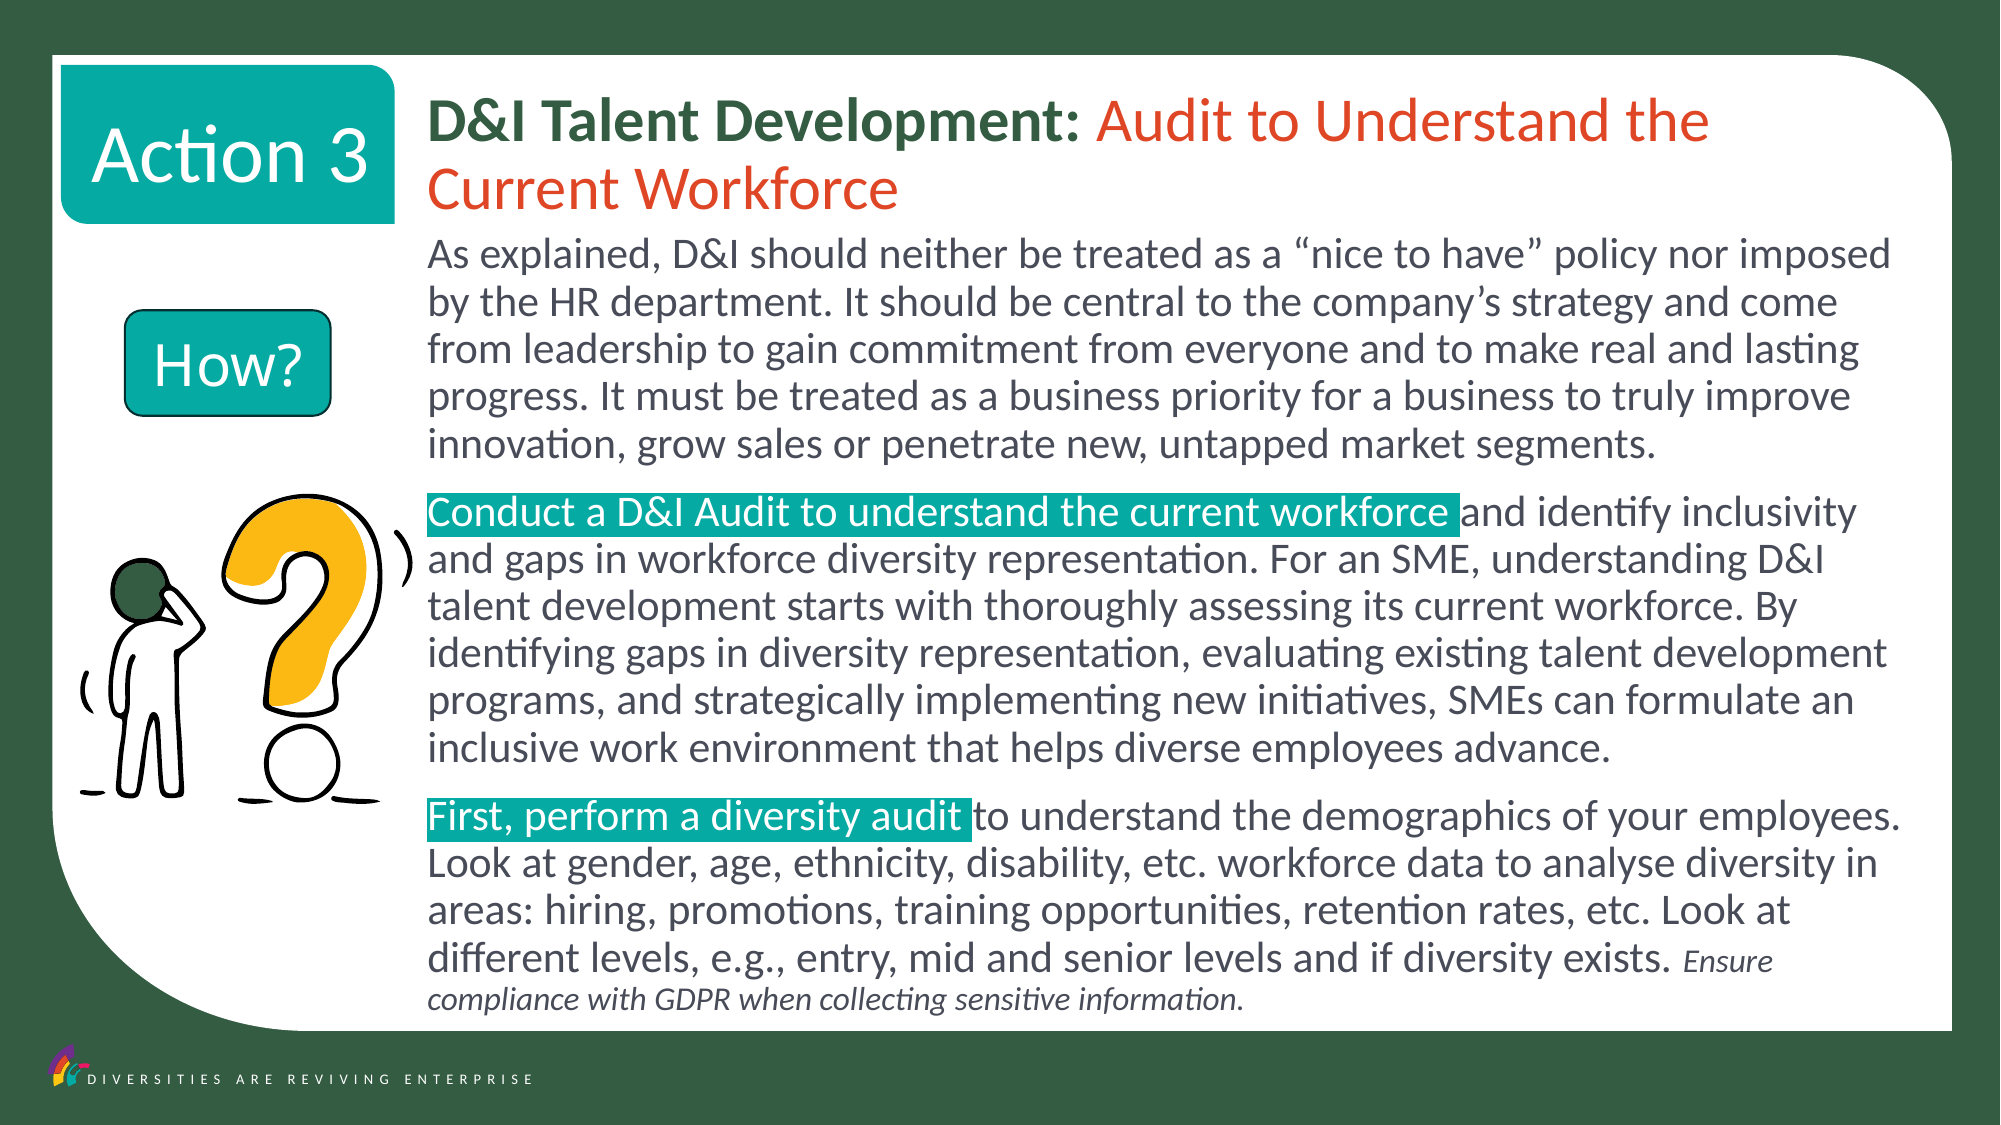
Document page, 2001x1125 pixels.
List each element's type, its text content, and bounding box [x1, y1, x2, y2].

text_box Action 3 [15, 56, 385, 213]
list As explained, D&I should neither be treated as a “nice to have” policy nor imposed by the HR department. It should be central to the company’s strategy and come from leadership to gain commitment from everyone and to make real and lasting progress. It must be treated as a business priority for a business to truly improve innovation, grow sales or penetrate new, untapped market segments. Conduct a D&I Audit to understand the current workforce and identify inclusivity and gaps in workforce diversity representation. For an SME, understanding D&I talent development starts with thoroughly assessing its current workforce. By identifying gaps in diversity representation, evaluating existing talent development programs, and strategically implementing new initiatives, SMEs can formulate an inclusive work environment that helps diverse employees advance. First, perform a diversity audit to understand the demographics of your employees. Look at gender, age, ethnicity, disability, etc. workforce data to analyse diversity in areas: hiring, promotions, training opportunities, retention rates, etc. Look at different levels, e.g., entry, mid and senior levels and if diversity exists. Ensure compliance with GDPR when collecting sensitive information. [412, 223, 1921, 856]
text_box How? [123, 309, 332, 417]
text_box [79, 493, 413, 804]
text_box D&I Talent Development: Audit to Understand the Current Workforce [412, 89, 1869, 222]
text_box [64, 69, 396, 225]
